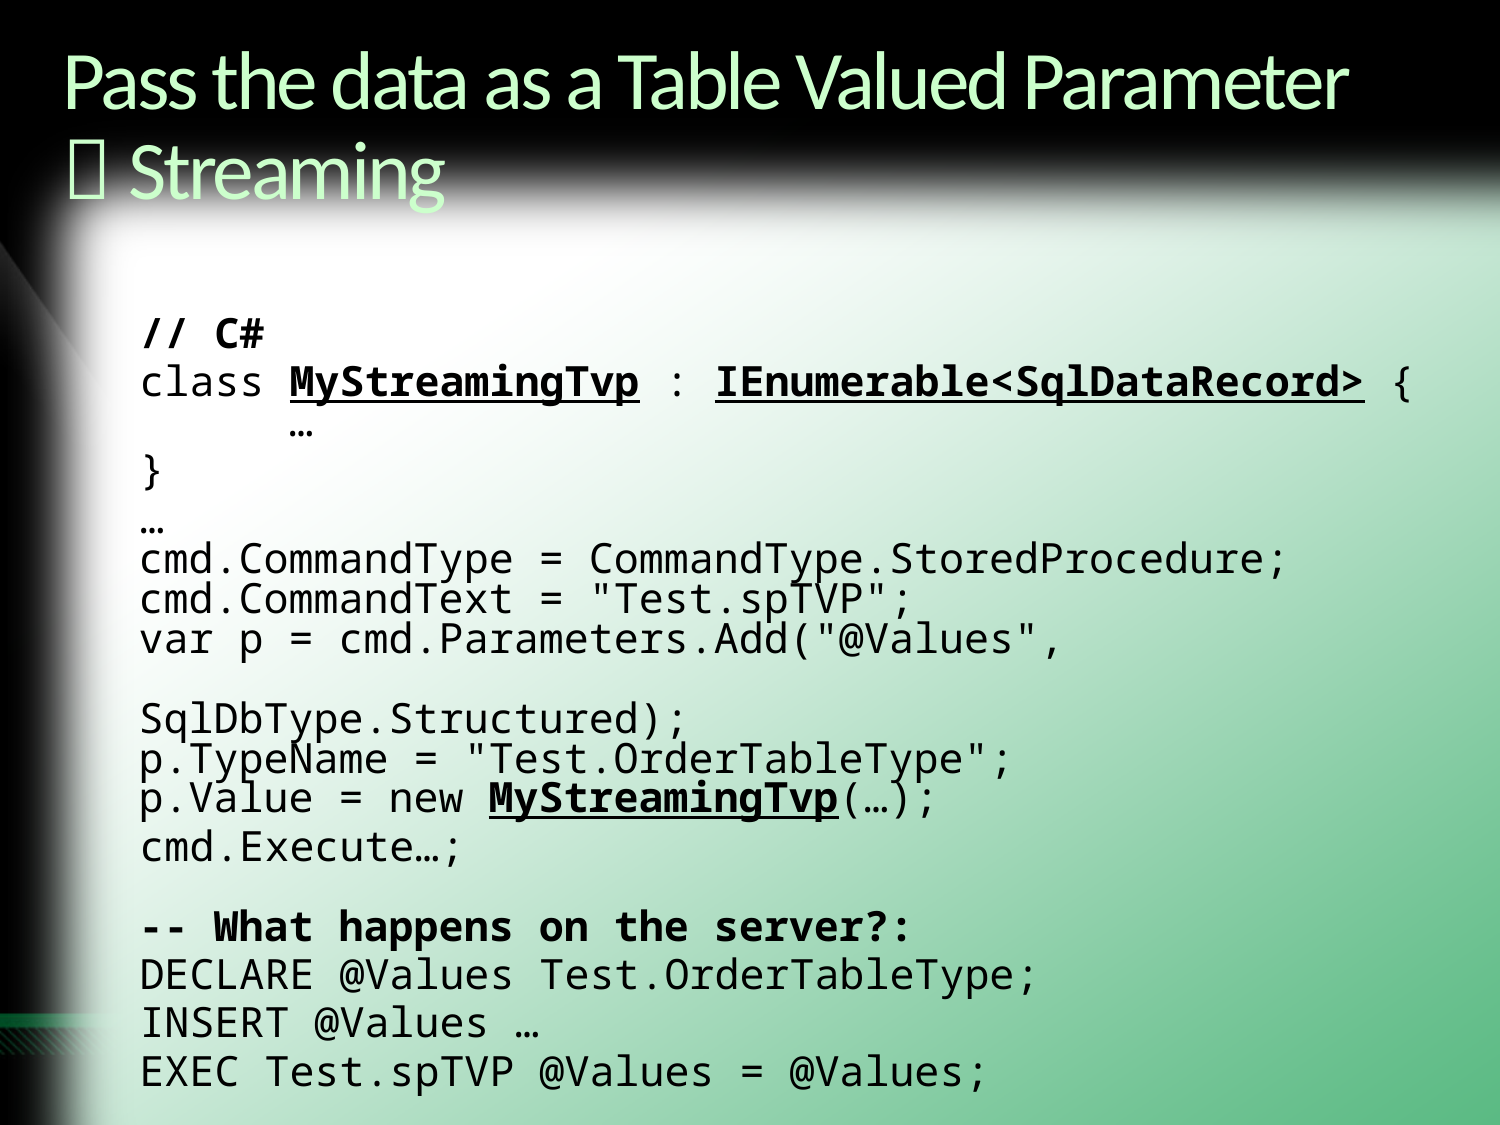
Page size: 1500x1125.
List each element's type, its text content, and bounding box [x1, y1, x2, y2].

list // C# class MyStreamingTvp : IEnumerable<SqlDataRecord> { … } … cmd.CommandType = CommandType.StoredProcedure; cmd.CommandText = "Test.spTVP"; var p = cmd.Parameters.Add("@Values", SqlDbType.Structured); p.TypeName = "Test.OrderTableType"; p.Value = new MyStreamingTvp(…); cmd.Execute…; -- What happens on the server?: DECLARE @Values Test.OrderTableType; INSERT @Values … EXEC Test.spTVP @Values = @Values; [63, 257, 1433, 1046]
title Pass the data as a Table Valued Parameter  Streaming [62, 37, 1438, 220]
picture [0, 0, 1500, 1125]
